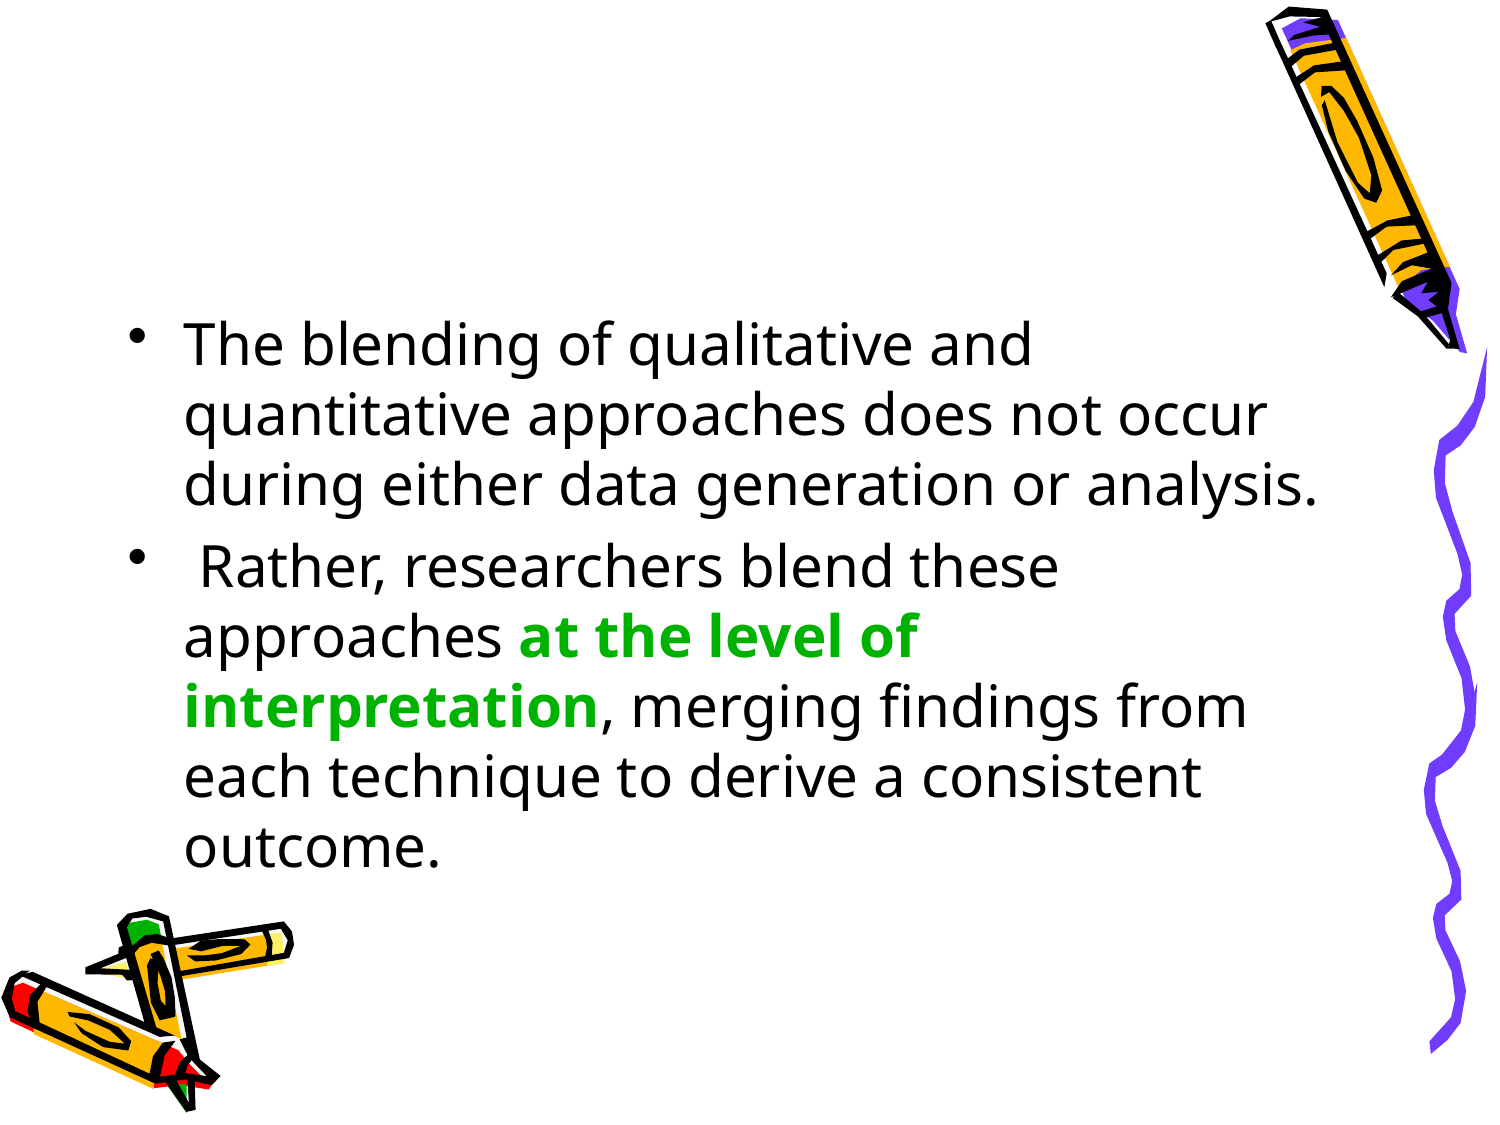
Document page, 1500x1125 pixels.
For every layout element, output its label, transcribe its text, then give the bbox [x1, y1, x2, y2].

list The blending of qualitative and quantitative approaches does not occur during either data generation or analysis. Rather, researchers blend these approaches at the level of interpretation, merging findings from each technique to derive a consistent outcome. [112, 299, 1376, 901]
